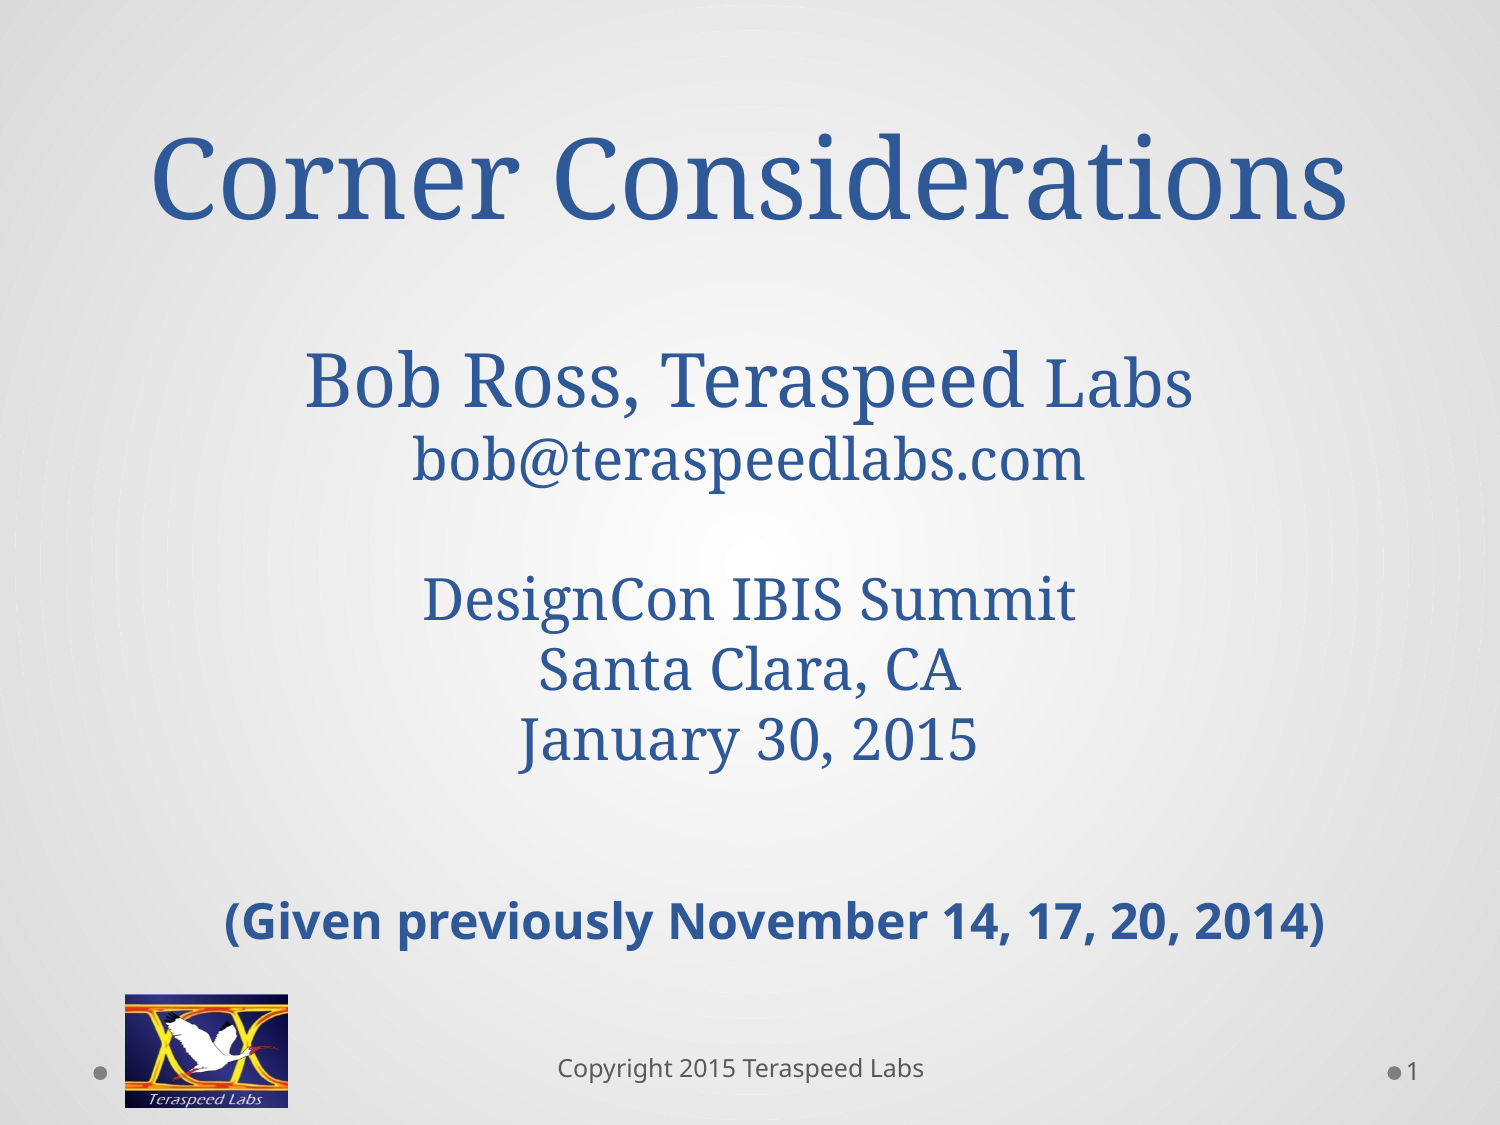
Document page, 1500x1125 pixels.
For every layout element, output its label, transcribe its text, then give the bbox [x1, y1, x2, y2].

title Corner Considerations Bob Ross, Teraspeed Labs bob@teraspeedlabs.com DesignCon IBIS Summit Santa Clara, CA January 30, 2015 [112, 99, 1388, 800]
subtitle (Given previously November 14, 17, 20, 2014) [174, 812, 1375, 1013]
footer Copyright 2015 Teraspeed Labs [549, 1037, 1018, 1098]
slide_number 1 [1401, 1042, 1494, 1103]
picture [125, 994, 288, 1108]
